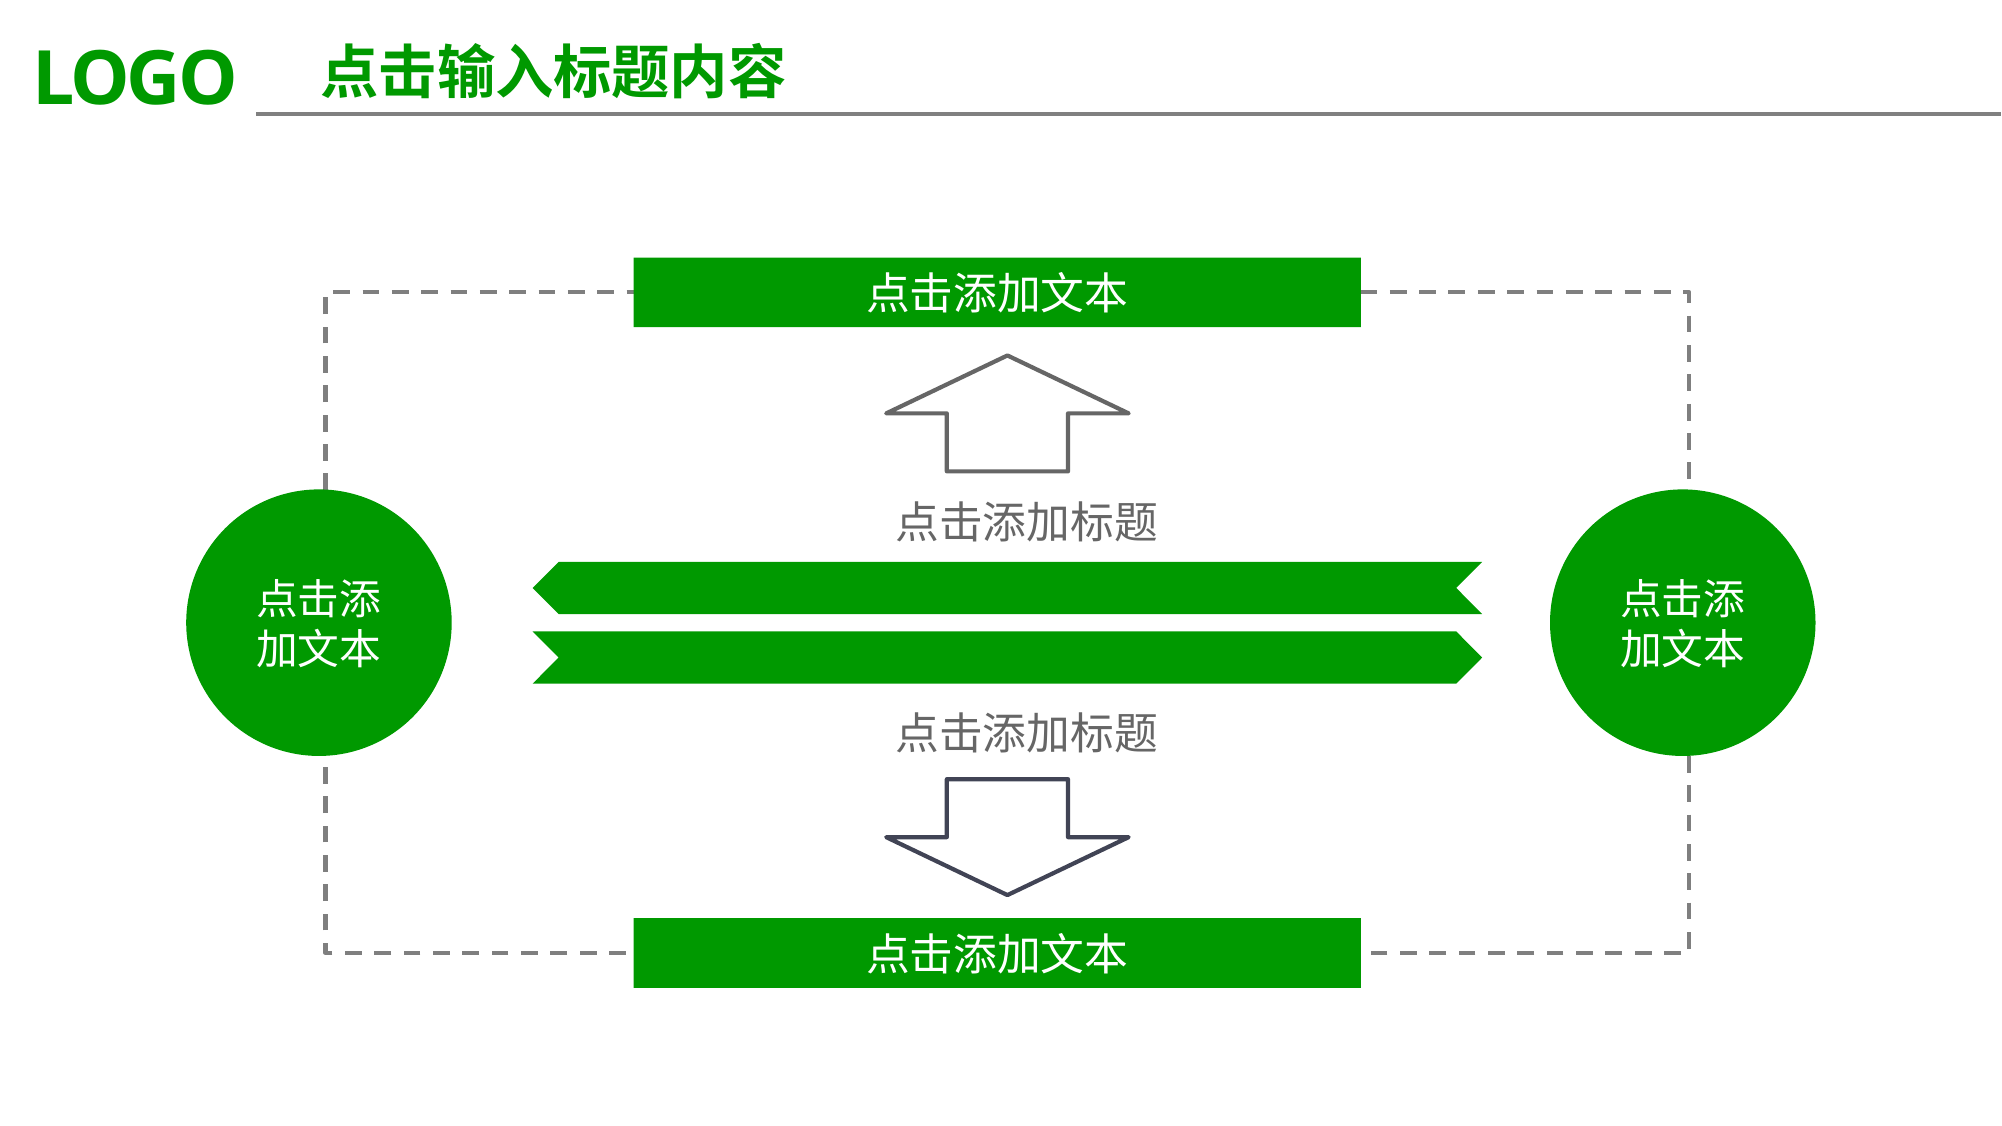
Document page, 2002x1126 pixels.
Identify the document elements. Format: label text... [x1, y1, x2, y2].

text_box [323, 290, 1691, 955]
text_box 点击添加标题 [880, 487, 1173, 556]
text_box [884, 353, 1131, 474]
text_box 点击添加文本 [184, 487, 454, 759]
text_box [884, 777, 1131, 897]
text_box 点击添加文本 [632, 256, 1363, 329]
text_box 点击输入标题内容 [283, 27, 824, 113]
text_box 点击添加文本 [632, 916, 1363, 990]
text_box 点击添加文本 [1547, 487, 1818, 759]
text_box 点击添加标题 [880, 698, 1173, 766]
text_box [530, 629, 1485, 686]
text_box [530, 559, 1485, 617]
